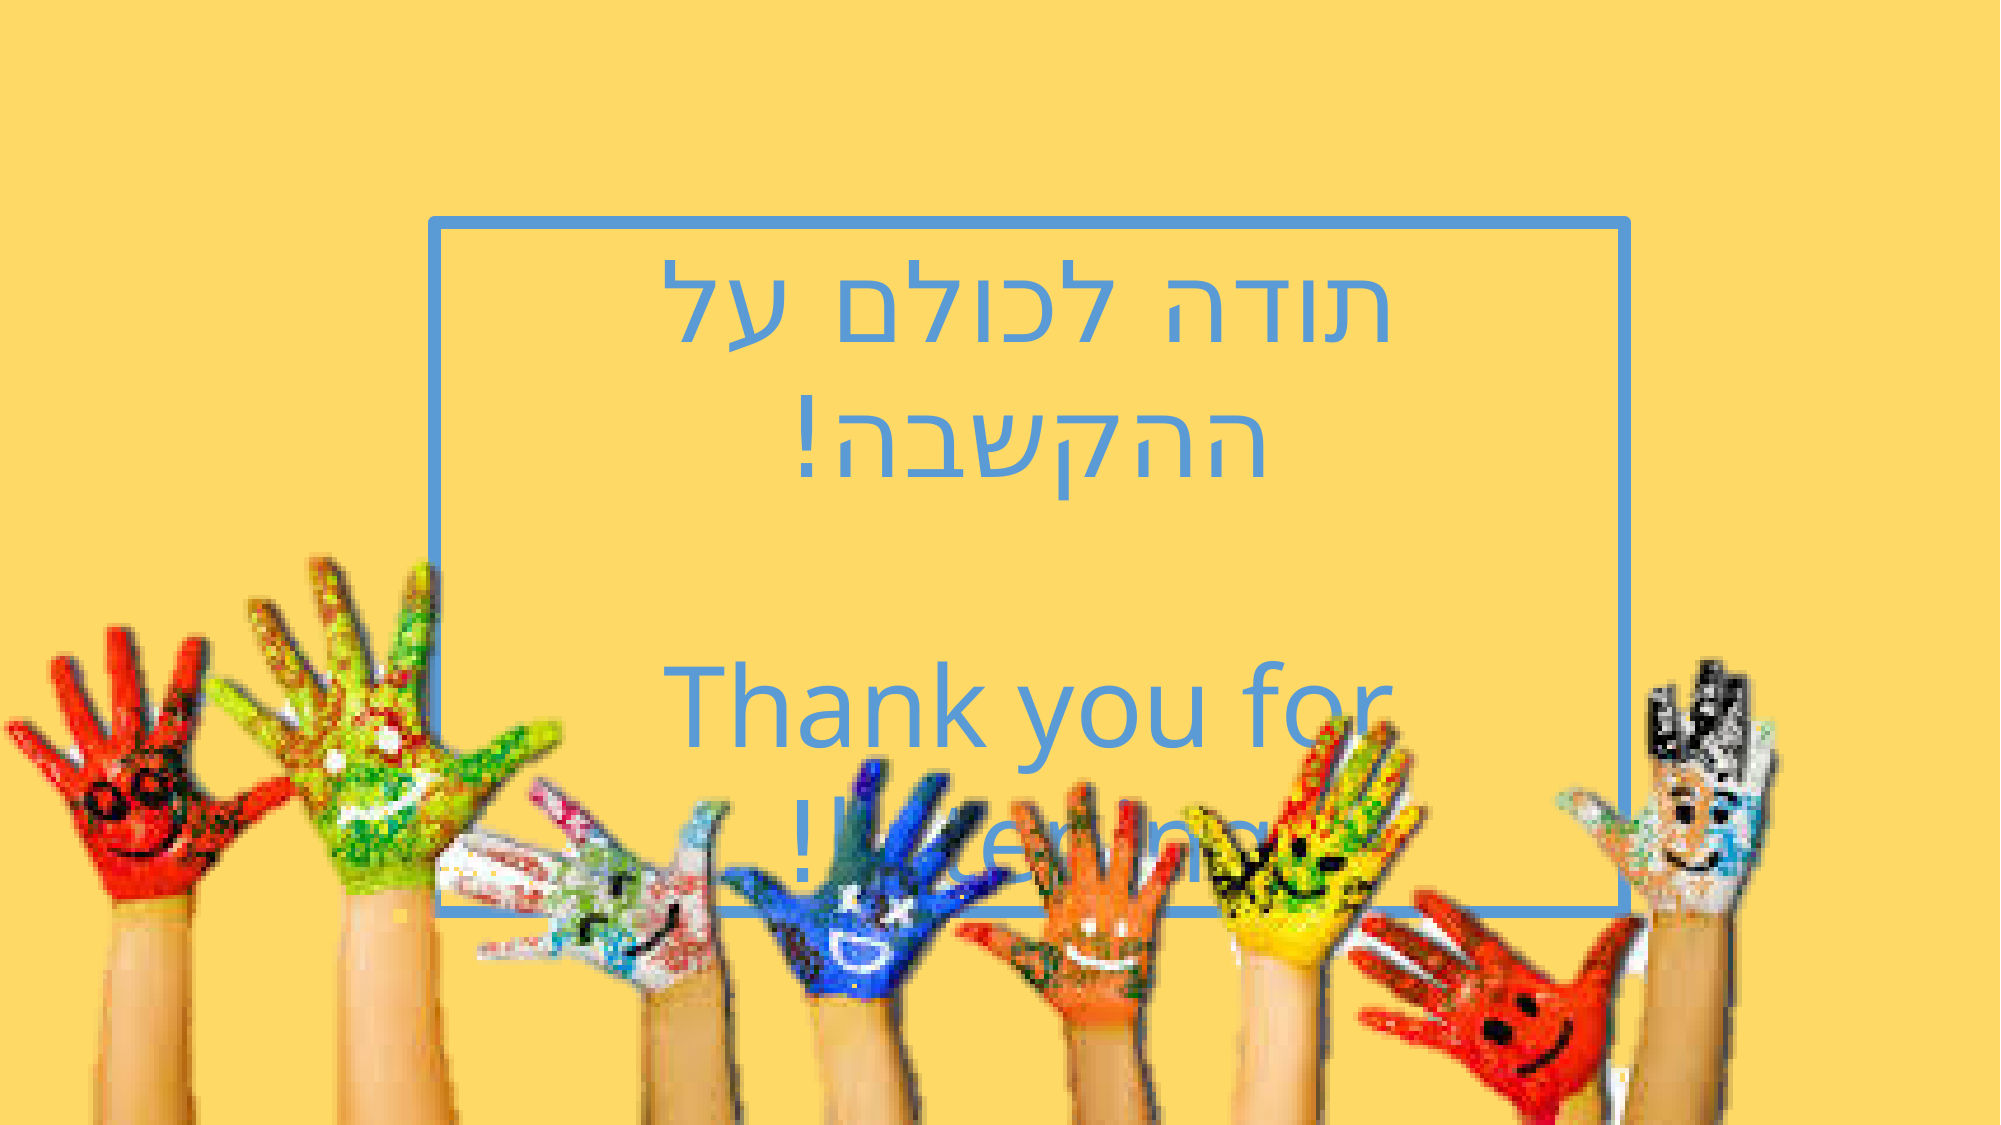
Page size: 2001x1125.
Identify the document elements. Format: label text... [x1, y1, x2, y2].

picture [0, 520, 1822, 1125]
text_box תודה לכולם על ההקשבה! Thank you for listening! [434, 222, 1625, 520]
